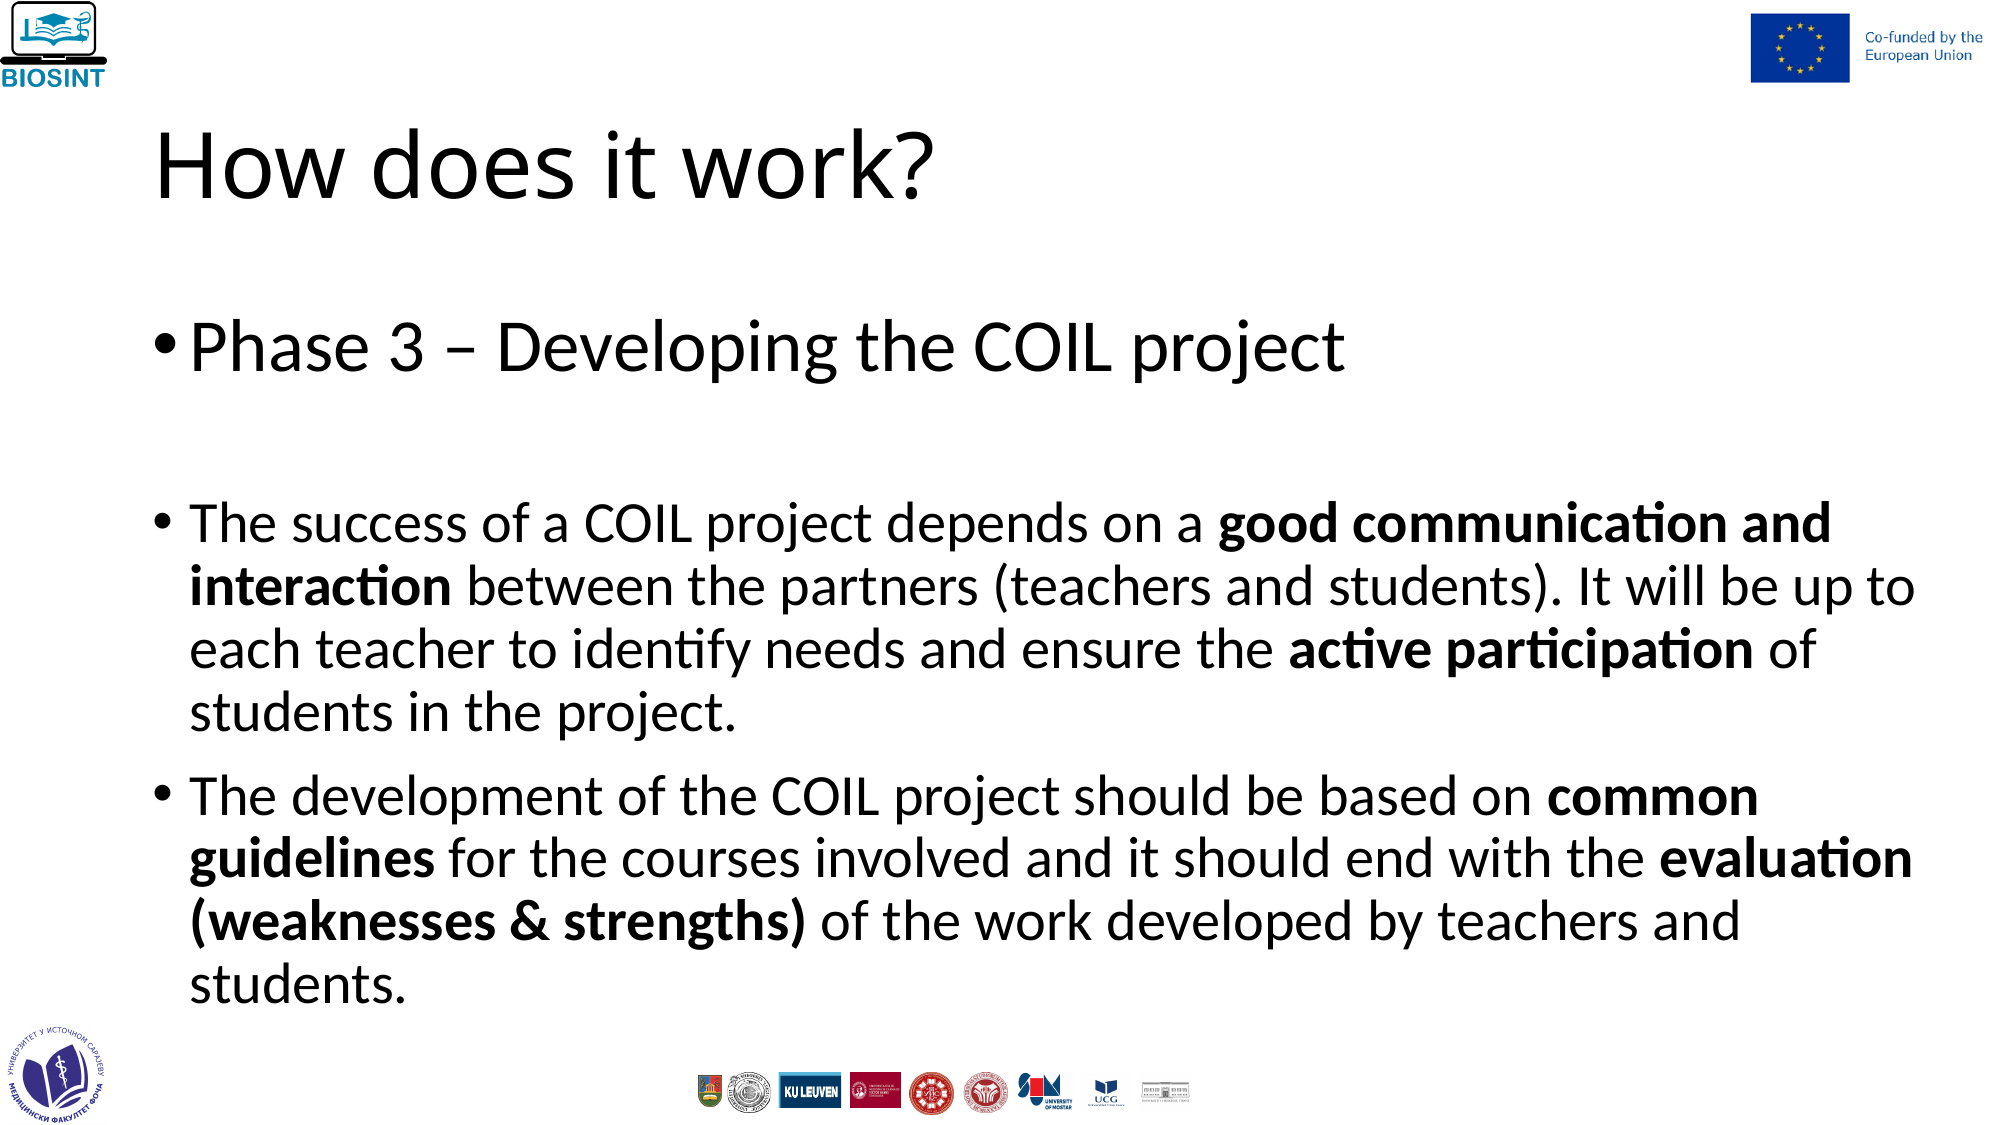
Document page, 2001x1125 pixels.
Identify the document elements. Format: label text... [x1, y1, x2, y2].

picture [3, 1024, 107, 1125]
picture [0, 1, 107, 87]
title How does it work? [137, 59, 1863, 278]
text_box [698, 1072, 1196, 1125]
picture [32, 72, 40, 83]
picture [1746, 1, 2000, 90]
picture [77, 79, 83, 87]
list Phase 3 – Developing the COIL project The success of a COIL project depends on a good communication and interaction between the partners (teachers and students). It will be up to each teacher to identify needs and ensure the active participation of students in the project. The development of the COIL project should be based on common guidelines for the courses involved and it should end with the evaluation (weaknesses & strengths) of the work developed by teachers and students. [137, 299, 1985, 1107]
